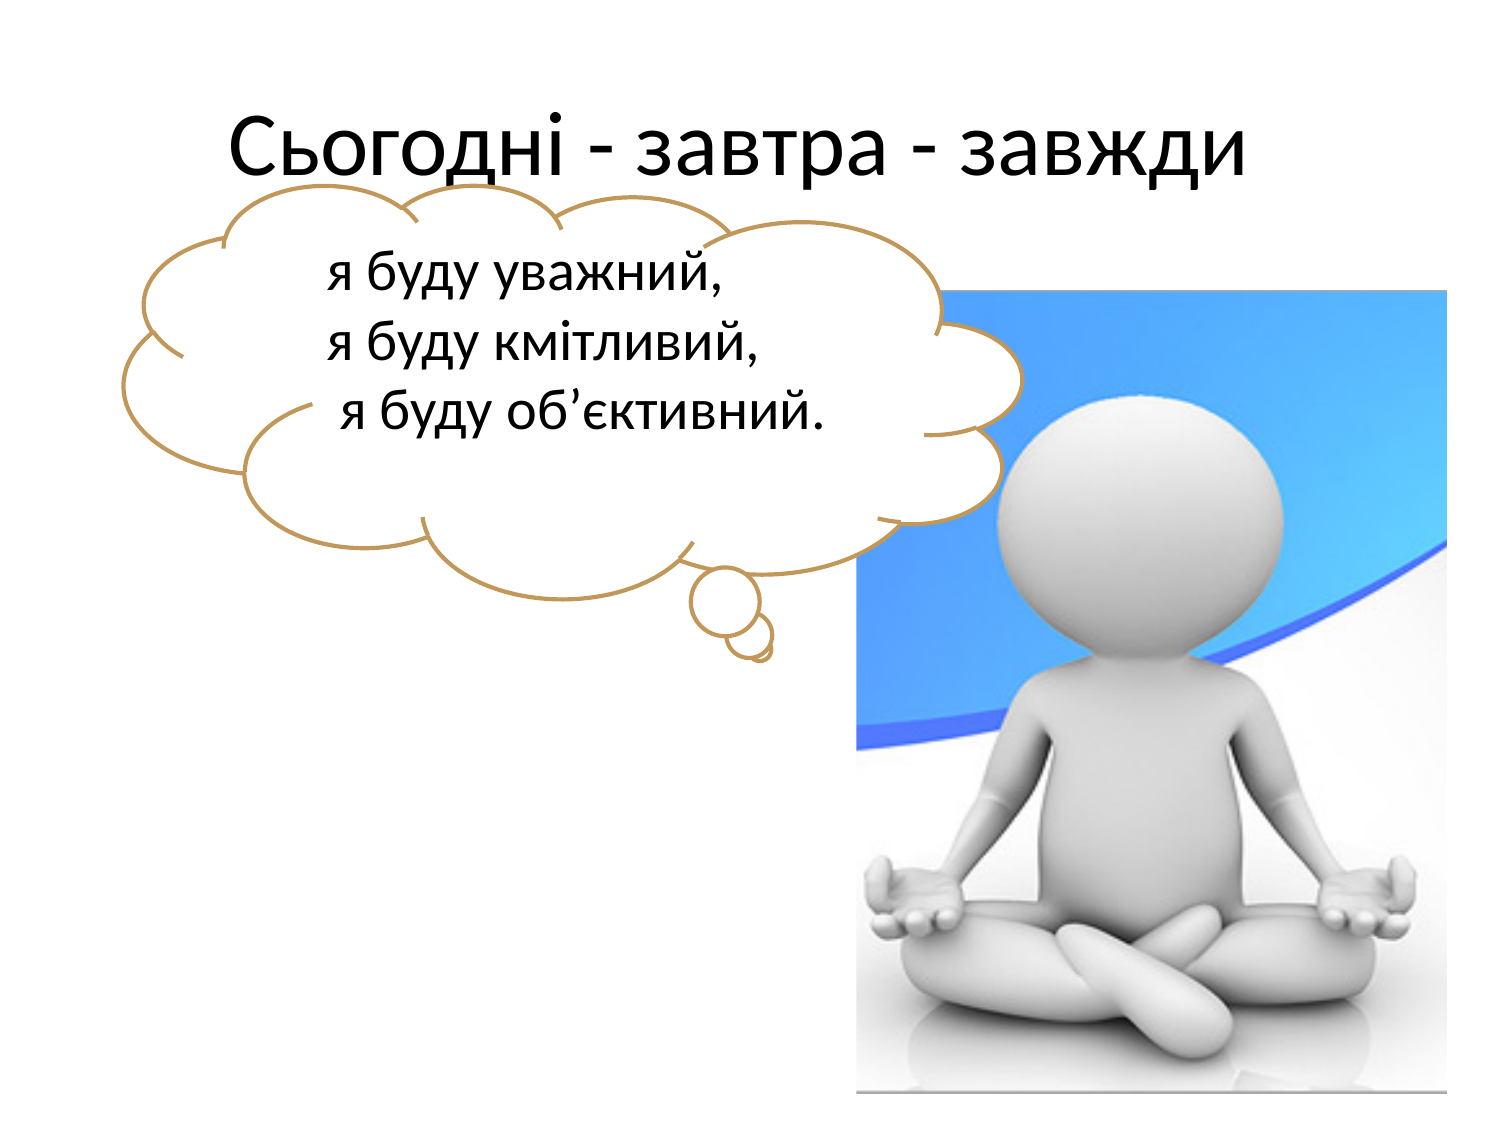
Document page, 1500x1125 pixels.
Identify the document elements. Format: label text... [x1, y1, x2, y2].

picture [856, 290, 1448, 1095]
text_box я буду уважний, я буду кмітливий, я буду об’єктивний. [121, 183, 940, 664]
title Сьогодні - завтра - завжди [75, 45, 1425, 233]
